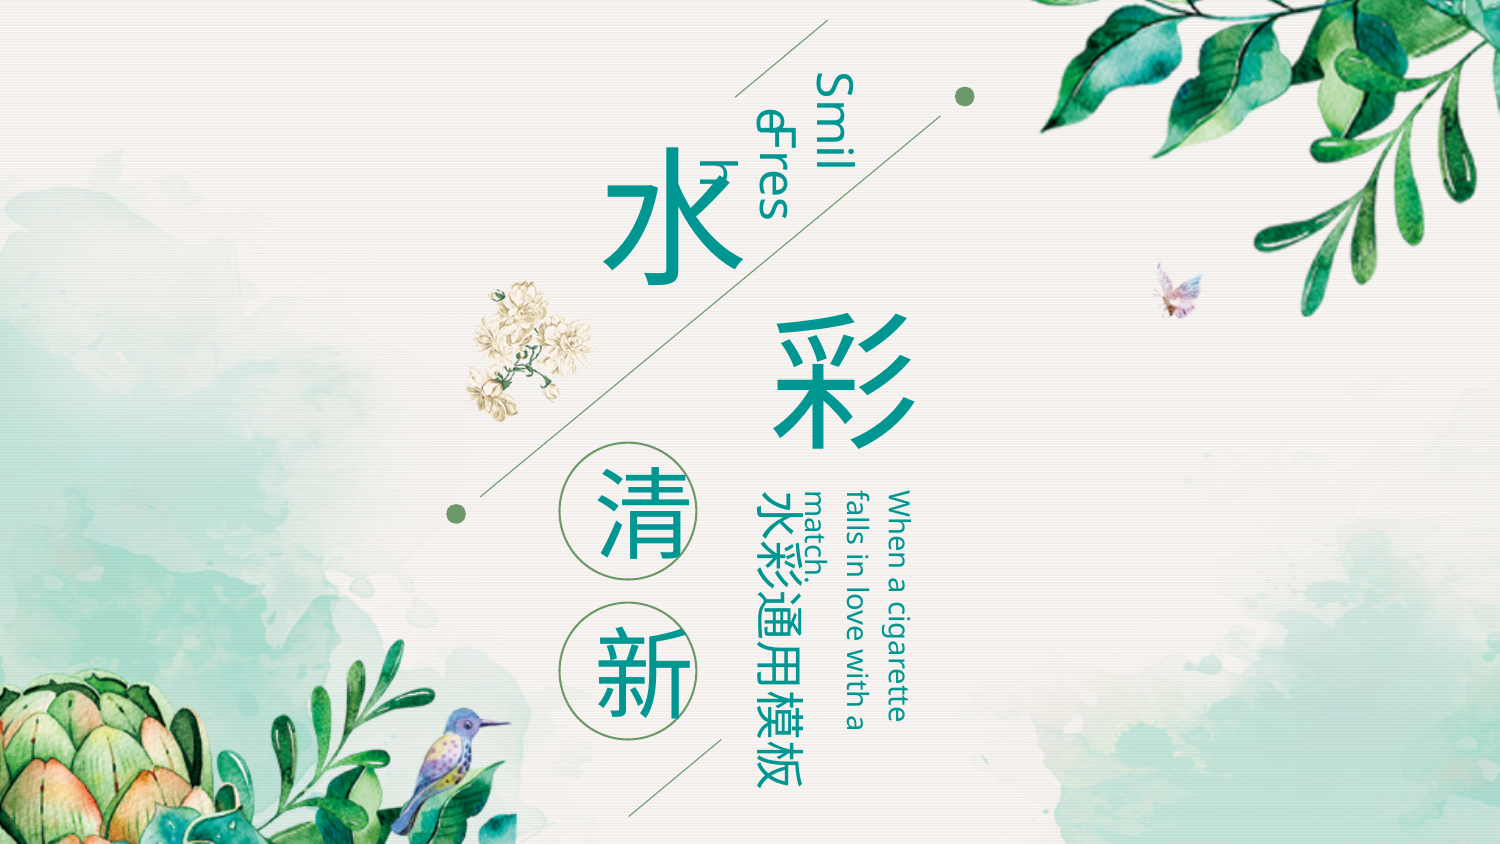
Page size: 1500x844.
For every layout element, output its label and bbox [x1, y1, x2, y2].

text_box [734, 19, 828, 86]
text_box [628, 739, 722, 817]
picture [0, 0, 1500, 844]
text_box [445, 86, 975, 524]
